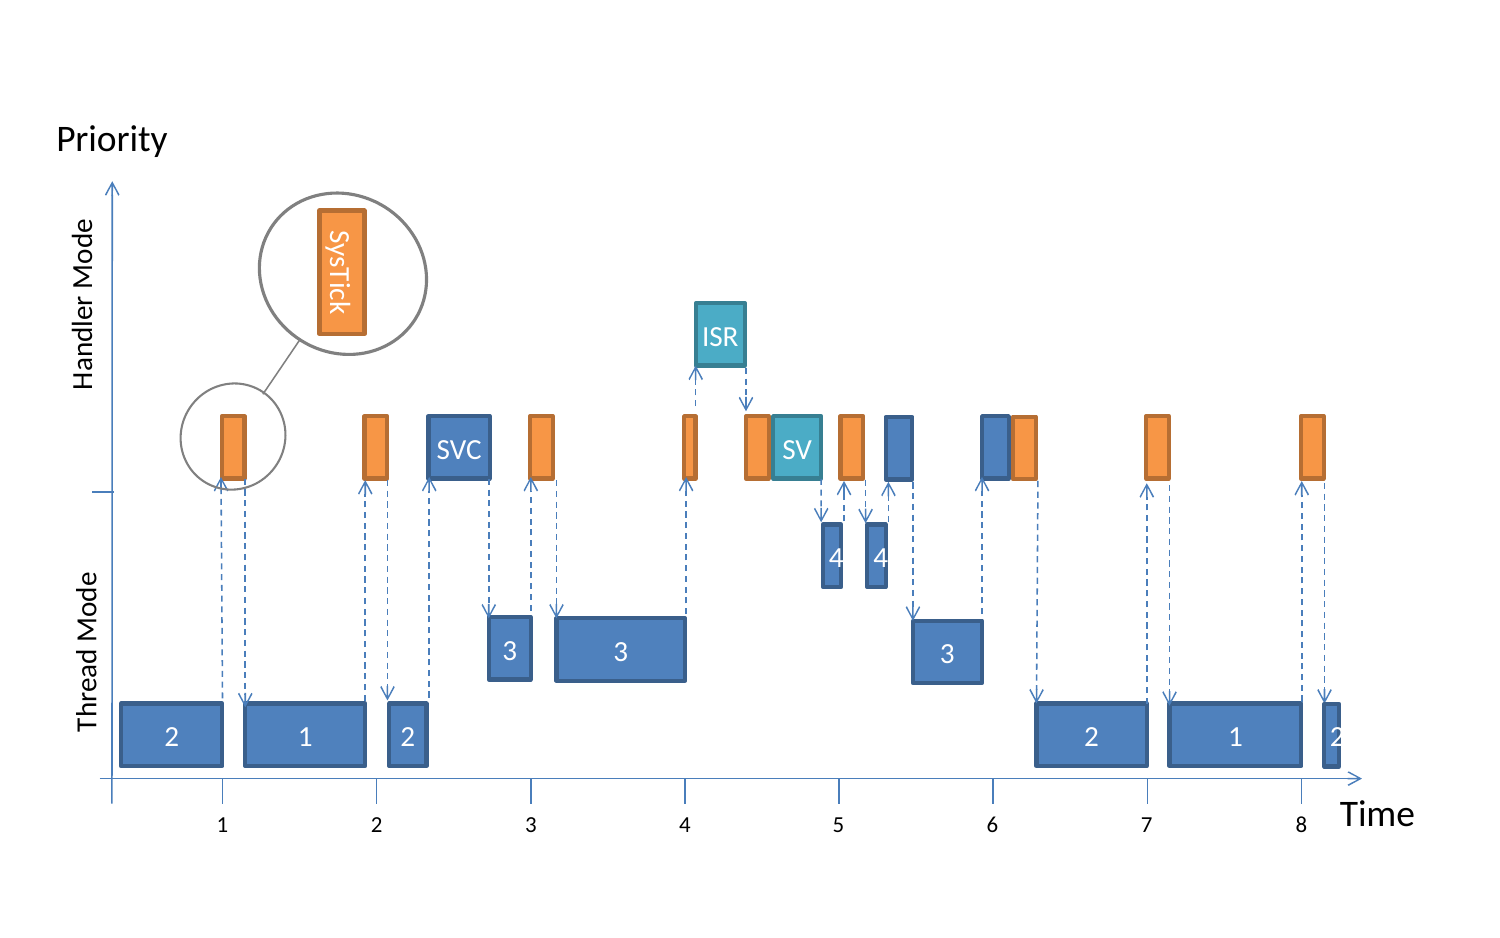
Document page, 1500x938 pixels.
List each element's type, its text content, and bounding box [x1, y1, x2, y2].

text_box 3 [510, 802, 552, 845]
text_box 2 [387, 701, 429, 768]
text_box 5 [817, 802, 860, 845]
text_box Thread Mode [59, 557, 106, 747]
text_box 2 [119, 701, 224, 768]
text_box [262, 338, 301, 395]
text_box [682, 414, 698, 481]
text_box 7 [1126, 802, 1168, 845]
text_box [1299, 414, 1326, 481]
text_box 3 [487, 615, 533, 682]
text_box [528, 414, 555, 481]
text_box 3 [911, 619, 984, 685]
text_box 2 [355, 802, 398, 845]
text_box Priority [41, 106, 183, 166]
text_box 1 [243, 701, 367, 768]
text_box [980, 414, 1011, 481]
text_box 4 [664, 802, 706, 845]
text_box Handler Mode [55, 204, 106, 405]
text_box SV [771, 414, 823, 481]
text_box 1 [201, 802, 244, 845]
text_box SVC [426, 414, 492, 481]
text_box 2 [1322, 702, 1341, 769]
text_box [744, 414, 771, 481]
text_box 3 [554, 616, 687, 683]
text_box Time [1325, 781, 1431, 842]
text_box [1011, 415, 1038, 481]
text_box [362, 414, 389, 481]
text_box [257, 190, 429, 357]
text_box [1144, 414, 1171, 481]
text_box [884, 415, 914, 482]
text_box [838, 414, 865, 481]
text_box 6 [971, 802, 1014, 845]
text_box [178, 381, 288, 492]
text_box 1 [1167, 701, 1303, 768]
text_box 8 [1280, 802, 1323, 845]
text_box SysTick [317, 208, 367, 336]
text_box 4 [821, 522, 843, 589]
text_box ISR [694, 301, 747, 368]
text_box 4 [865, 522, 888, 589]
text_box 2 [1034, 701, 1149, 768]
